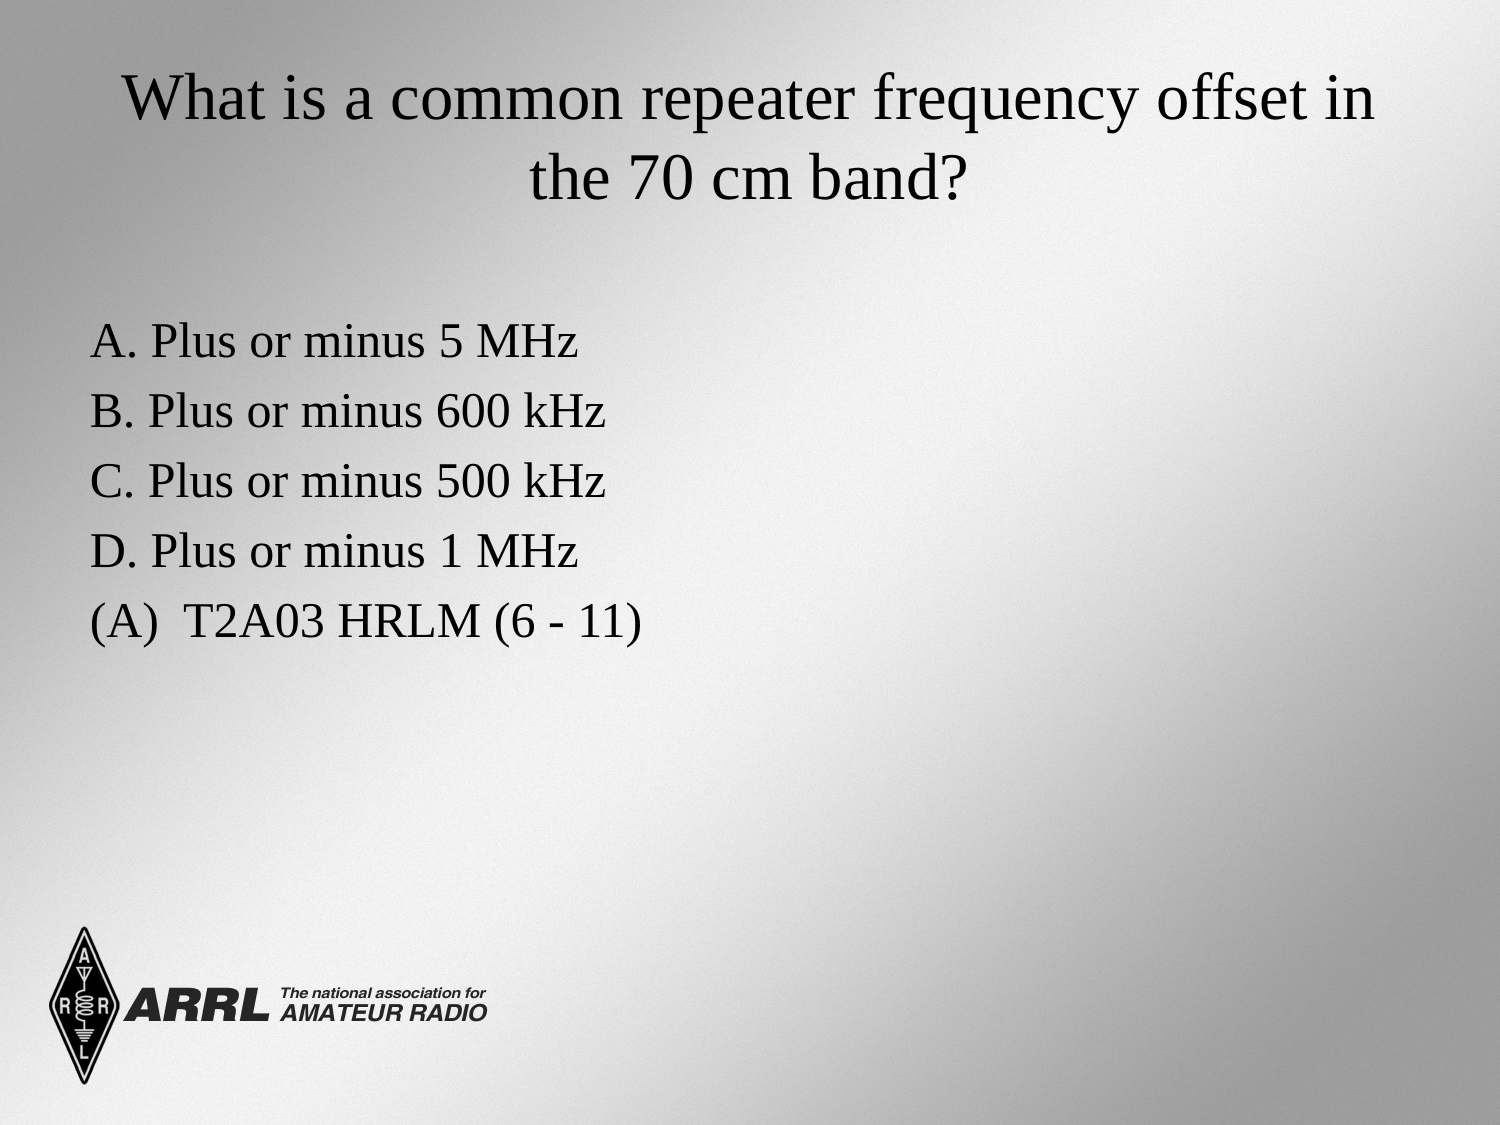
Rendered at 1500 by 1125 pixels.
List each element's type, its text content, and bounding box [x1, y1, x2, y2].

title What is a common repeater frequency offset in the 70 cm band? [75, 45, 1425, 233]
list A. Plus or minus 5 MHz B. Plus or minus 600 kHz C. Plus or minus 500 kHz D. Plus or minus 1 MHz (A) T2A03 HRLM (6 - 11) [75, 299, 1425, 1005]
picture [0, 0, 1500, 1125]
